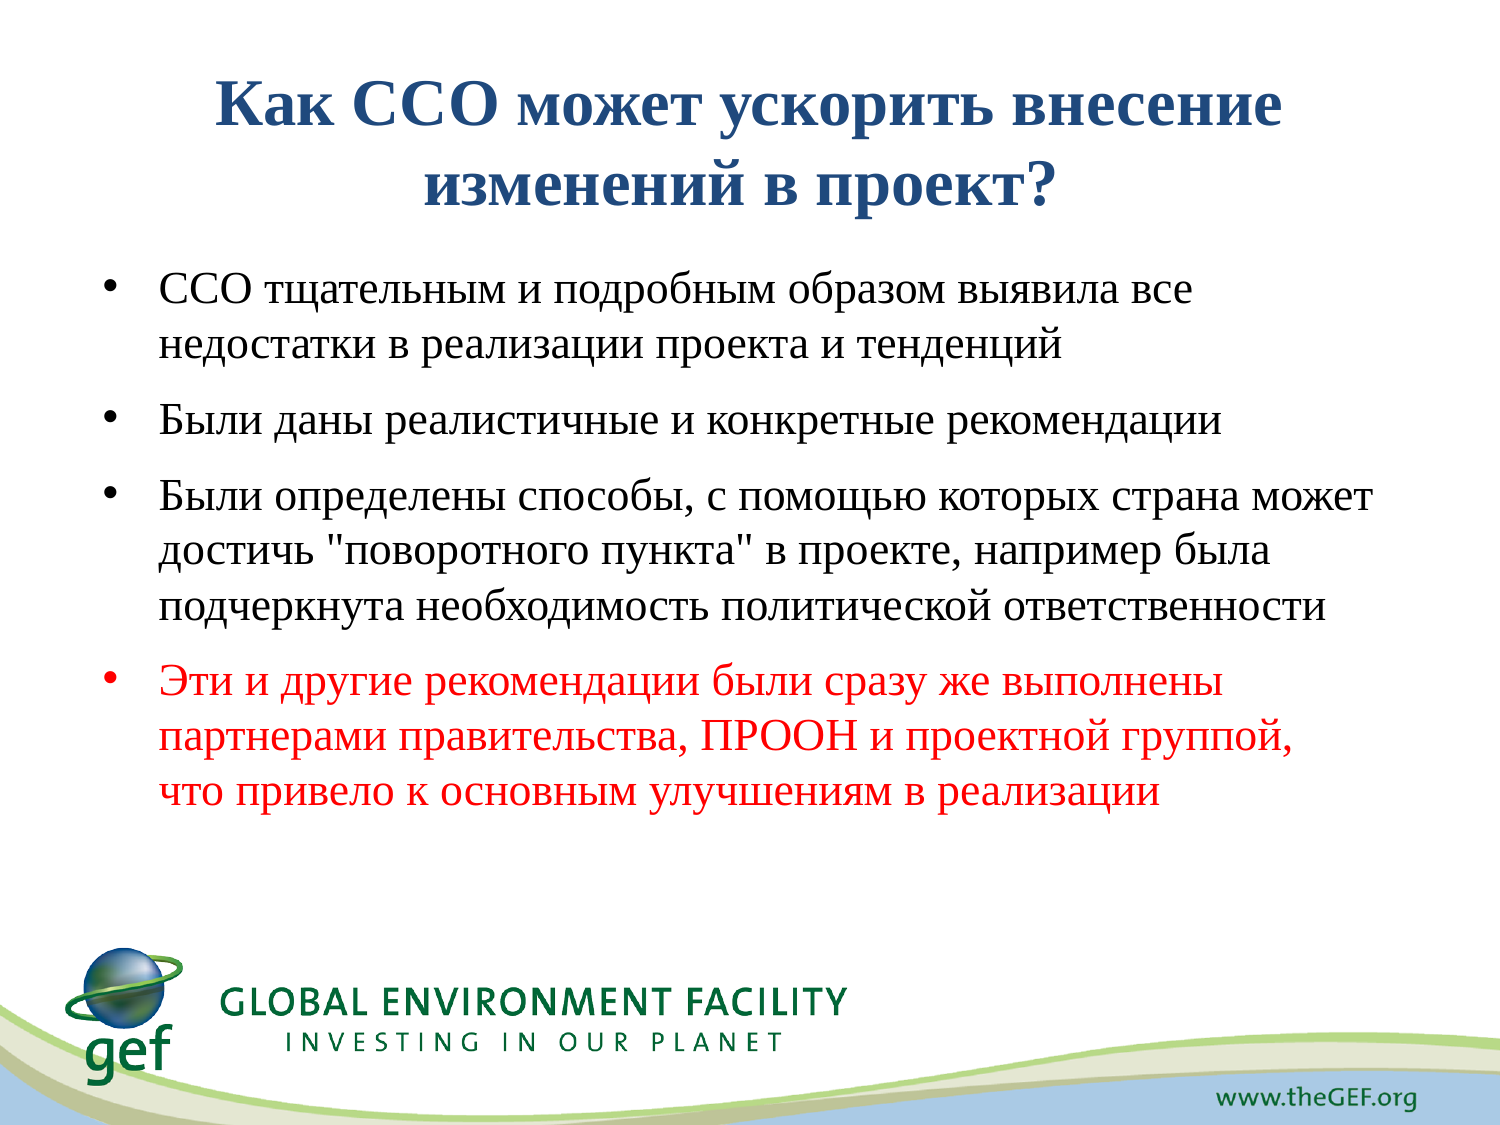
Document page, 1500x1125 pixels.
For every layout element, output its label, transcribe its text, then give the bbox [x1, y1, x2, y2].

slide_number [1407, 1042, 1500, 1103]
title Как ССО может ускорить внесение изменений в проект? [75, 45, 1425, 233]
list ССО тщательным и подробным образом выявила все недостатки в реализации проекта и тенденций Были даны реалистичные и конкретные рекомендации Были определены способы, с помощью которых страна может достичь "поворотного пункта" в проекте, например была подчеркнута необходимость политической ответственности Эти и другие рекомендации были сразу же выполнены партнерами правительства, ПРООН и проектной группой, что привело к основным улучшениям в реализации [87, 249, 1400, 863]
picture [0, 920, 1500, 1125]
